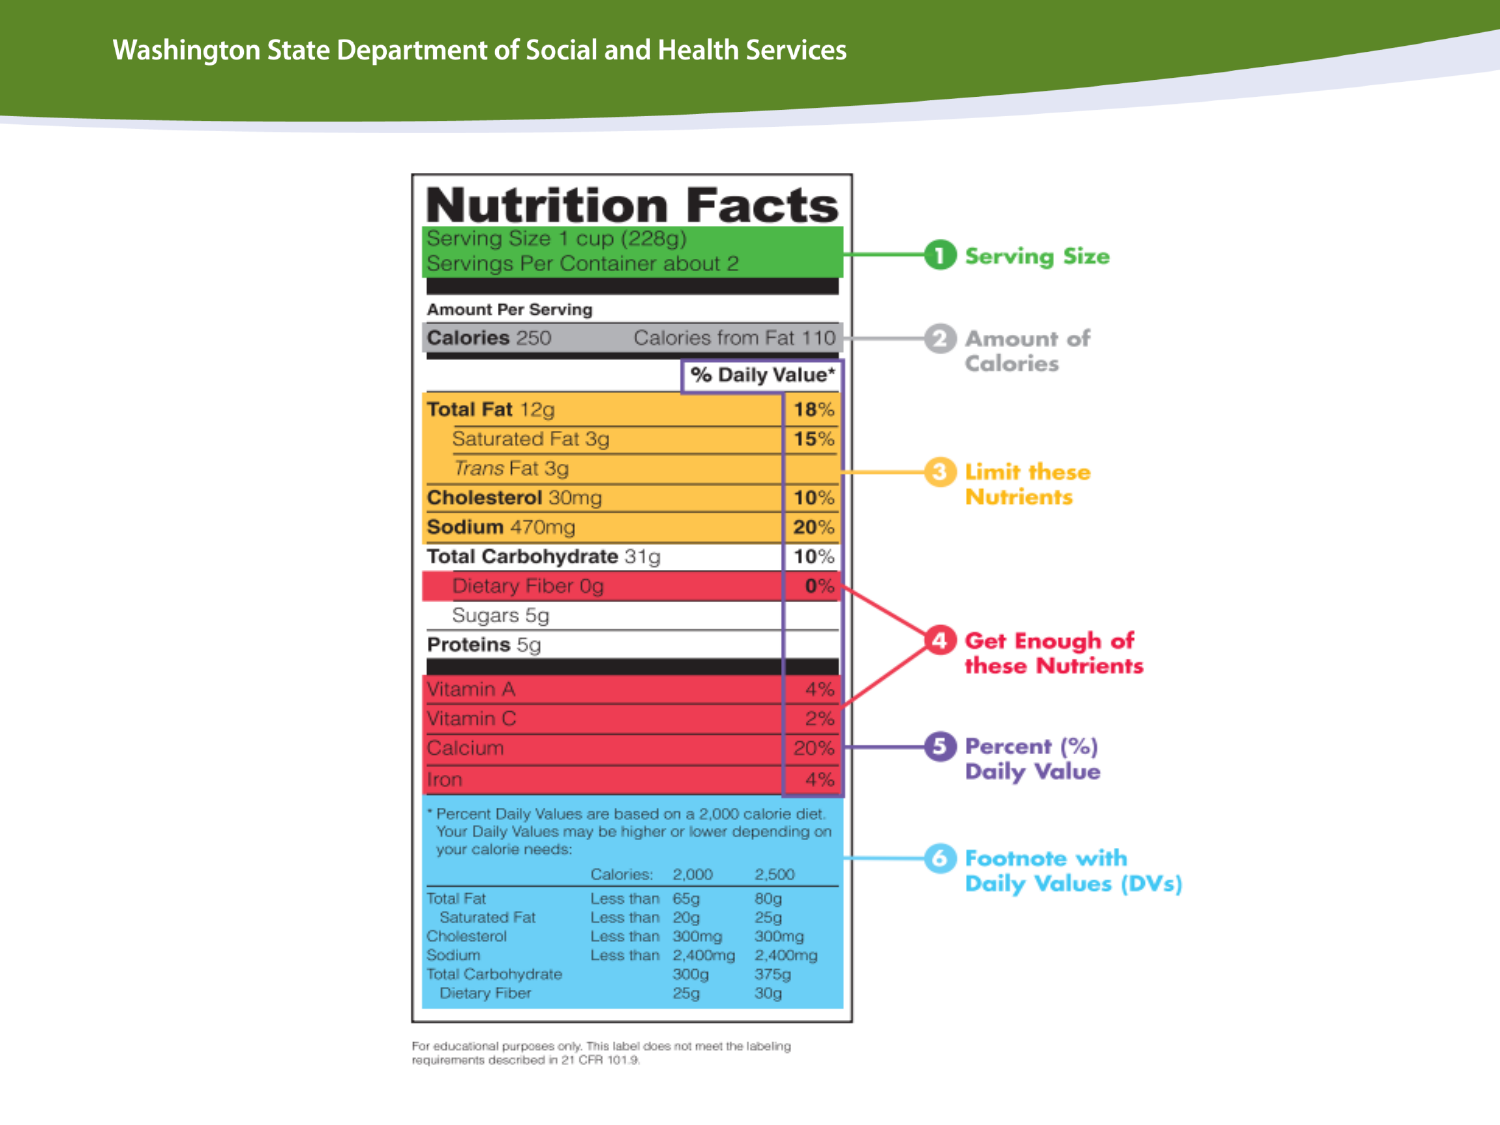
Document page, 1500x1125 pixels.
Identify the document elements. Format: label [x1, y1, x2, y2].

list [399, 162, 1201, 1076]
picture [0, 0, 1500, 147]
